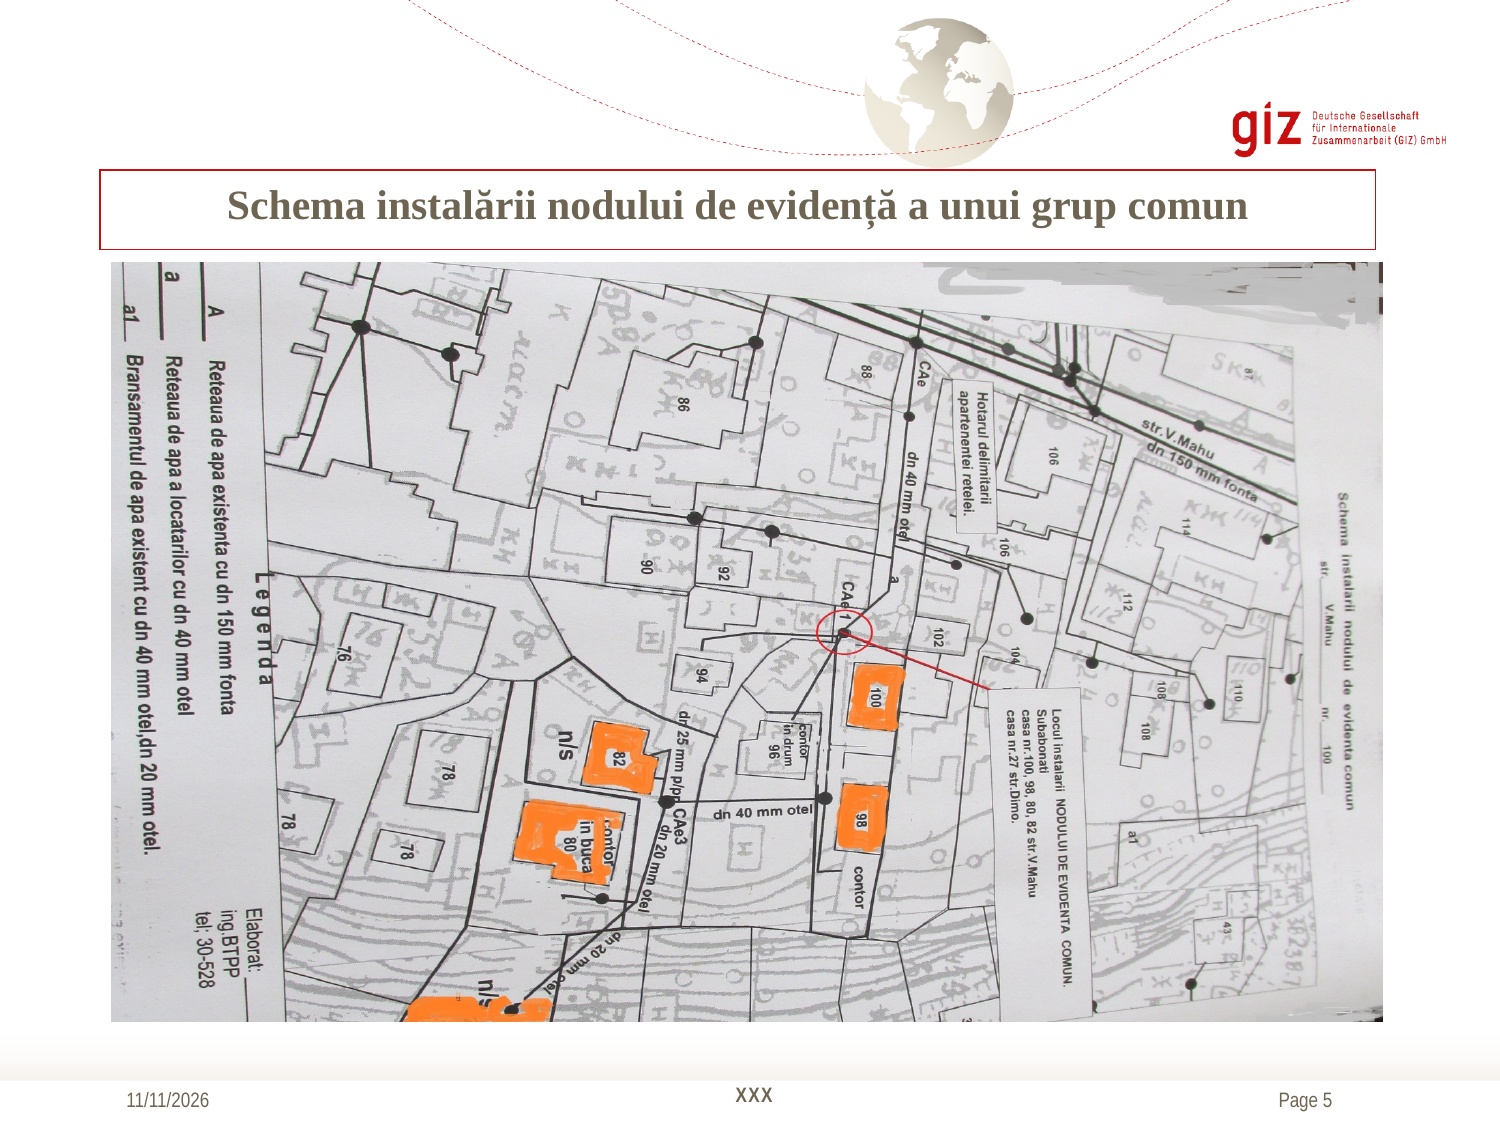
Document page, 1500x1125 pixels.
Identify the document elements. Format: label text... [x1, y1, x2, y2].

footer XXX [473, 1074, 1035, 1116]
title Schema instalării nodului de evidență a unui grup comun [99, 169, 1376, 250]
picture [0, 261, 1500, 1081]
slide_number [111, 1079, 325, 1121]
picture [0, 0, 1500, 184]
